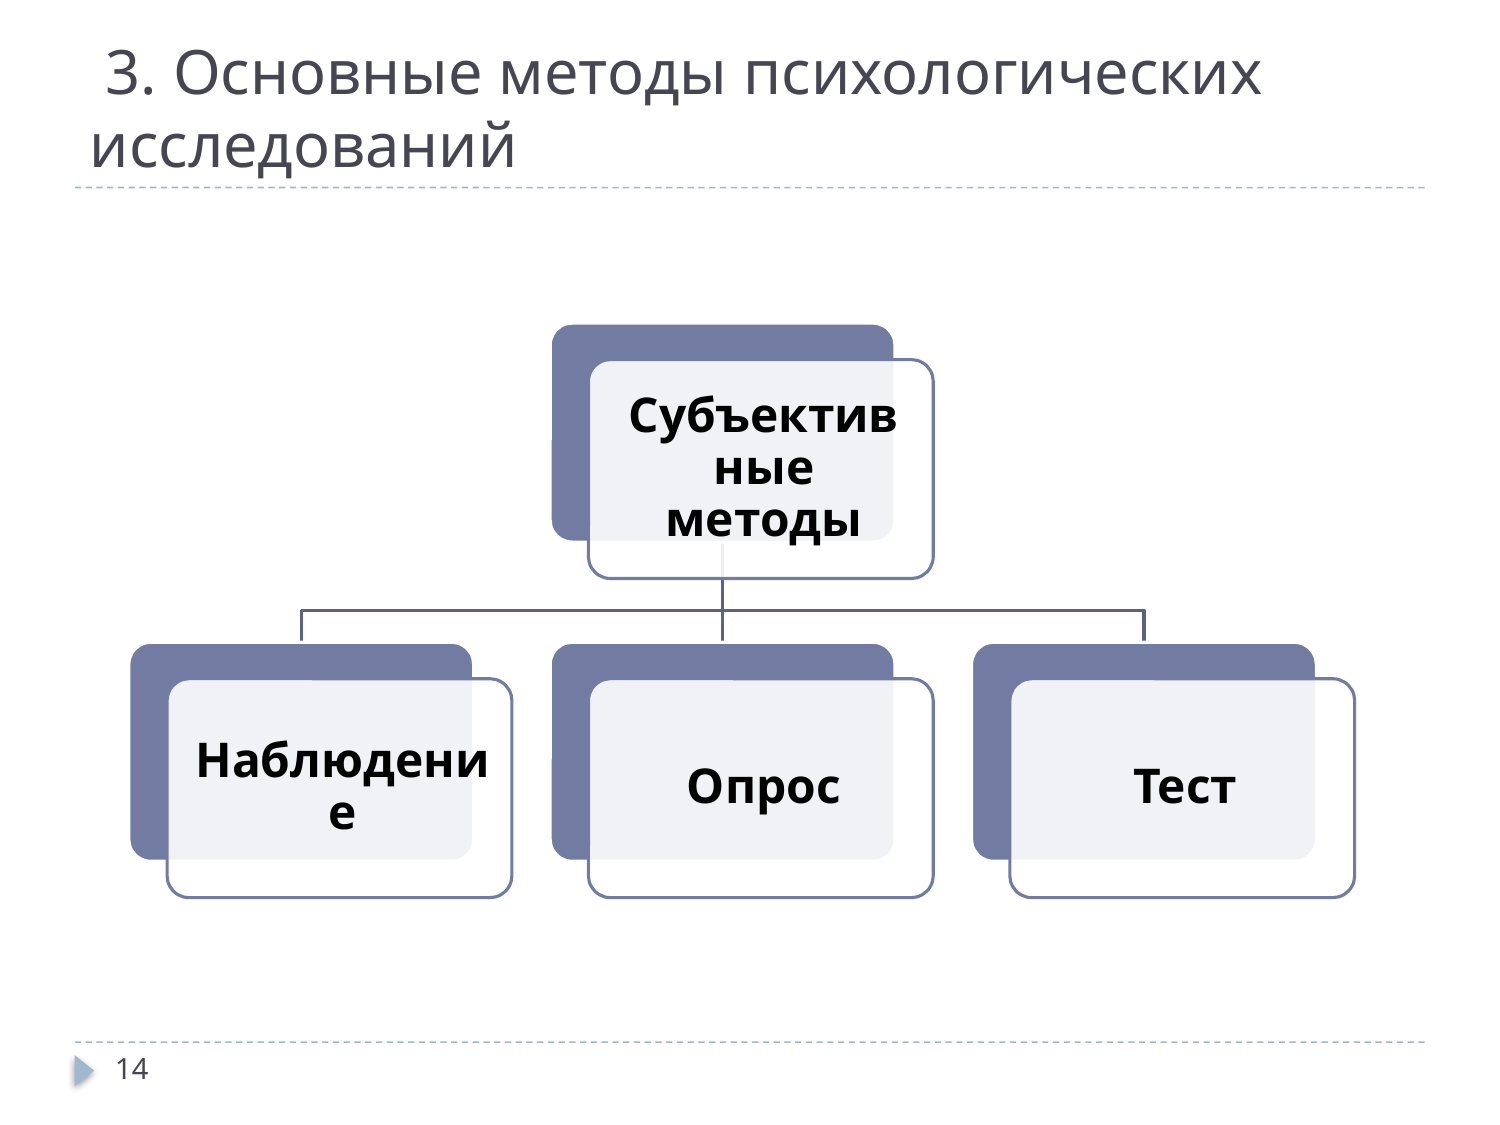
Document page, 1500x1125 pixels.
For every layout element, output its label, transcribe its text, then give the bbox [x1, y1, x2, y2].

slide_number 14 [100, 1042, 426, 1103]
title 3. Основные методы психологических исследований [75, 24, 1425, 188]
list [128, 210, 1355, 1011]
